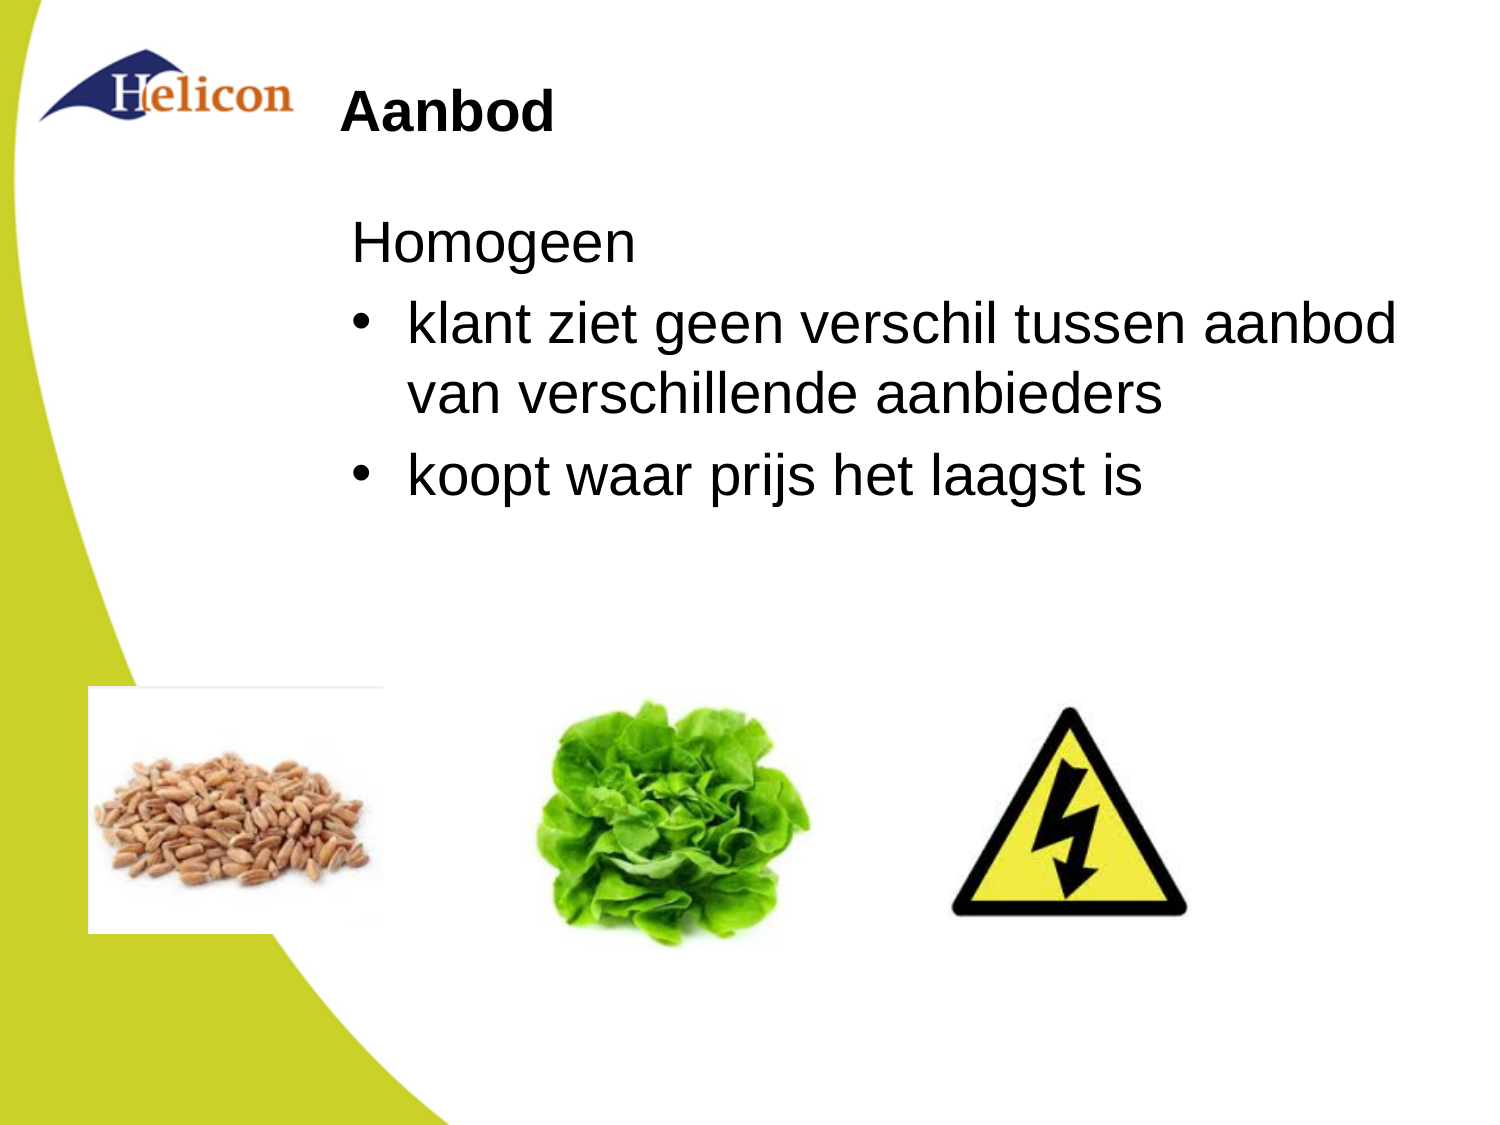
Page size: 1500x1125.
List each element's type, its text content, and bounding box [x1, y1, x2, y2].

list Homogeen klant ziet geen verschil tussen aanbod van verschillende aanbieders koopt waar prijs het laagst is [336, 196, 1425, 1005]
picture [0, 0, 1500, 1125]
title Aanbod [324, 54, 1415, 161]
